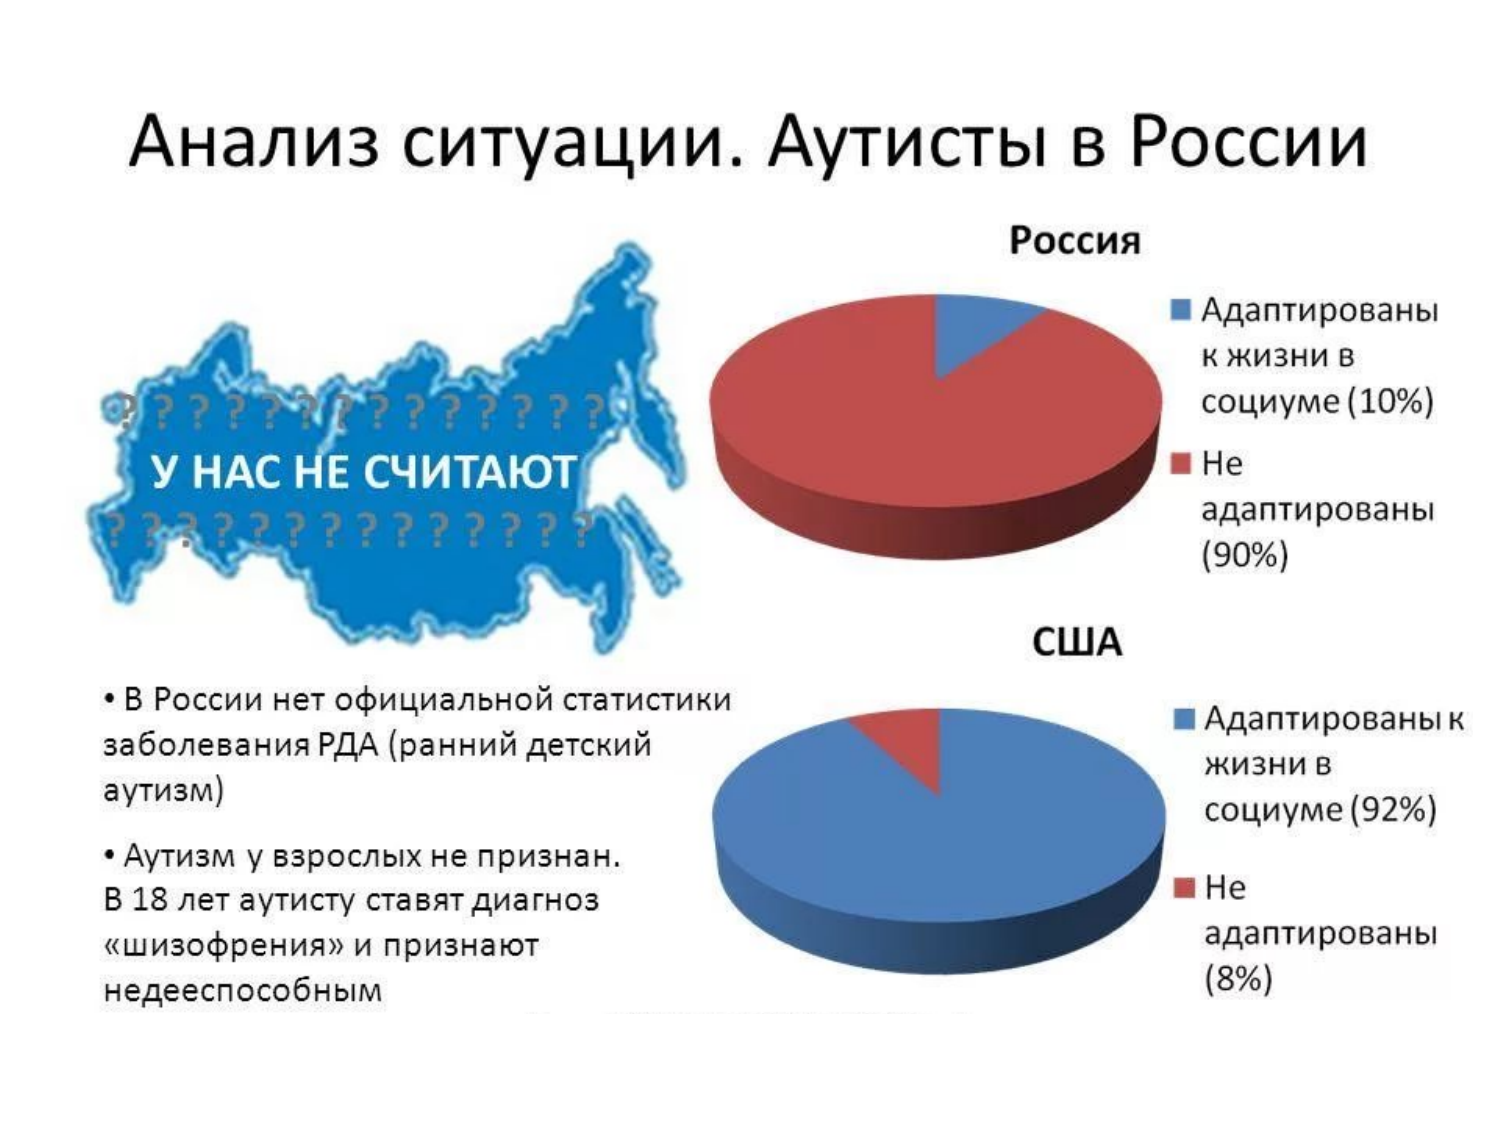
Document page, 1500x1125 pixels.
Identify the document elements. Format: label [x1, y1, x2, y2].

picture [0, 0, 1473, 1014]
